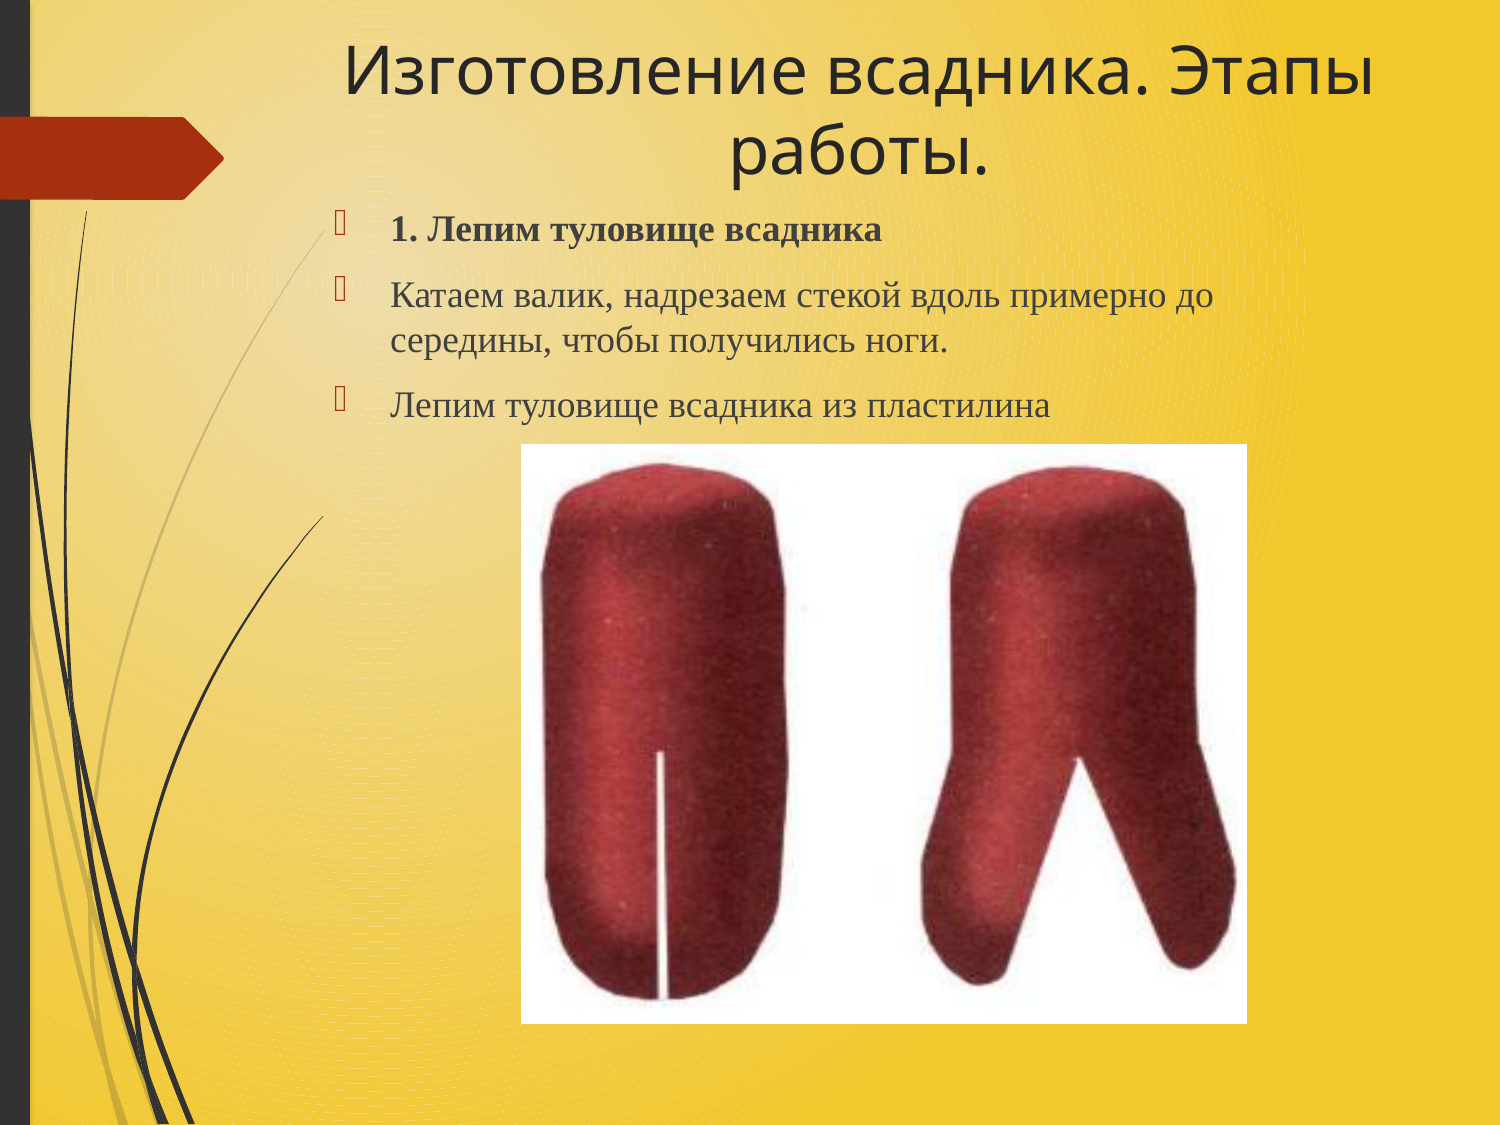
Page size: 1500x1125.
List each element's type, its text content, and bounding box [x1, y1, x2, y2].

picture [521, 444, 1247, 1024]
title Изготовление всадника. Этапы работы. [319, 19, 1400, 196]
list 1. Лепим туловище всадника Катаем валик, надрезаем стекой вдоль примерно до середины, чтобы получились ноги. Лепим туловище всадника из пластилина [318, 196, 1400, 970]
